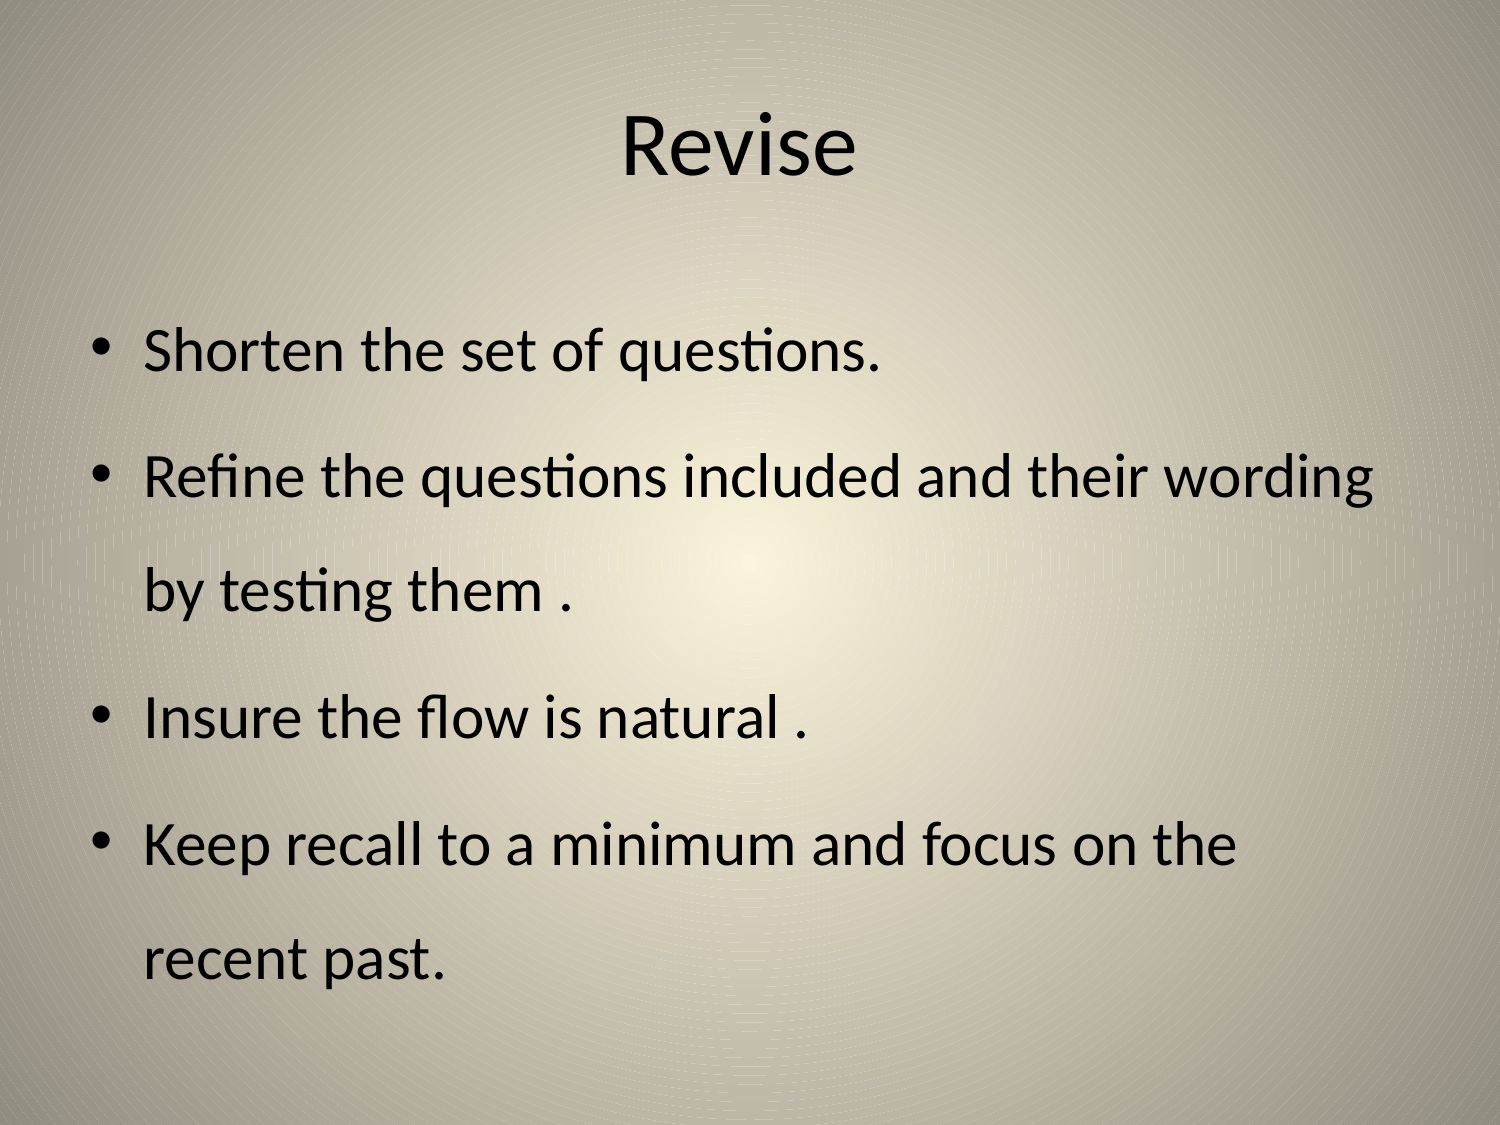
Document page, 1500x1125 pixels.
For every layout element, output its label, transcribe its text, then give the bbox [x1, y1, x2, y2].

list Shorten the set of questions. Refine the questions included and their wording by testing them . Insure the flow is natural . Keep recall to a minimum and focus on the recent past. [75, 262, 1425, 1005]
title Revise [75, 45, 1425, 233]
